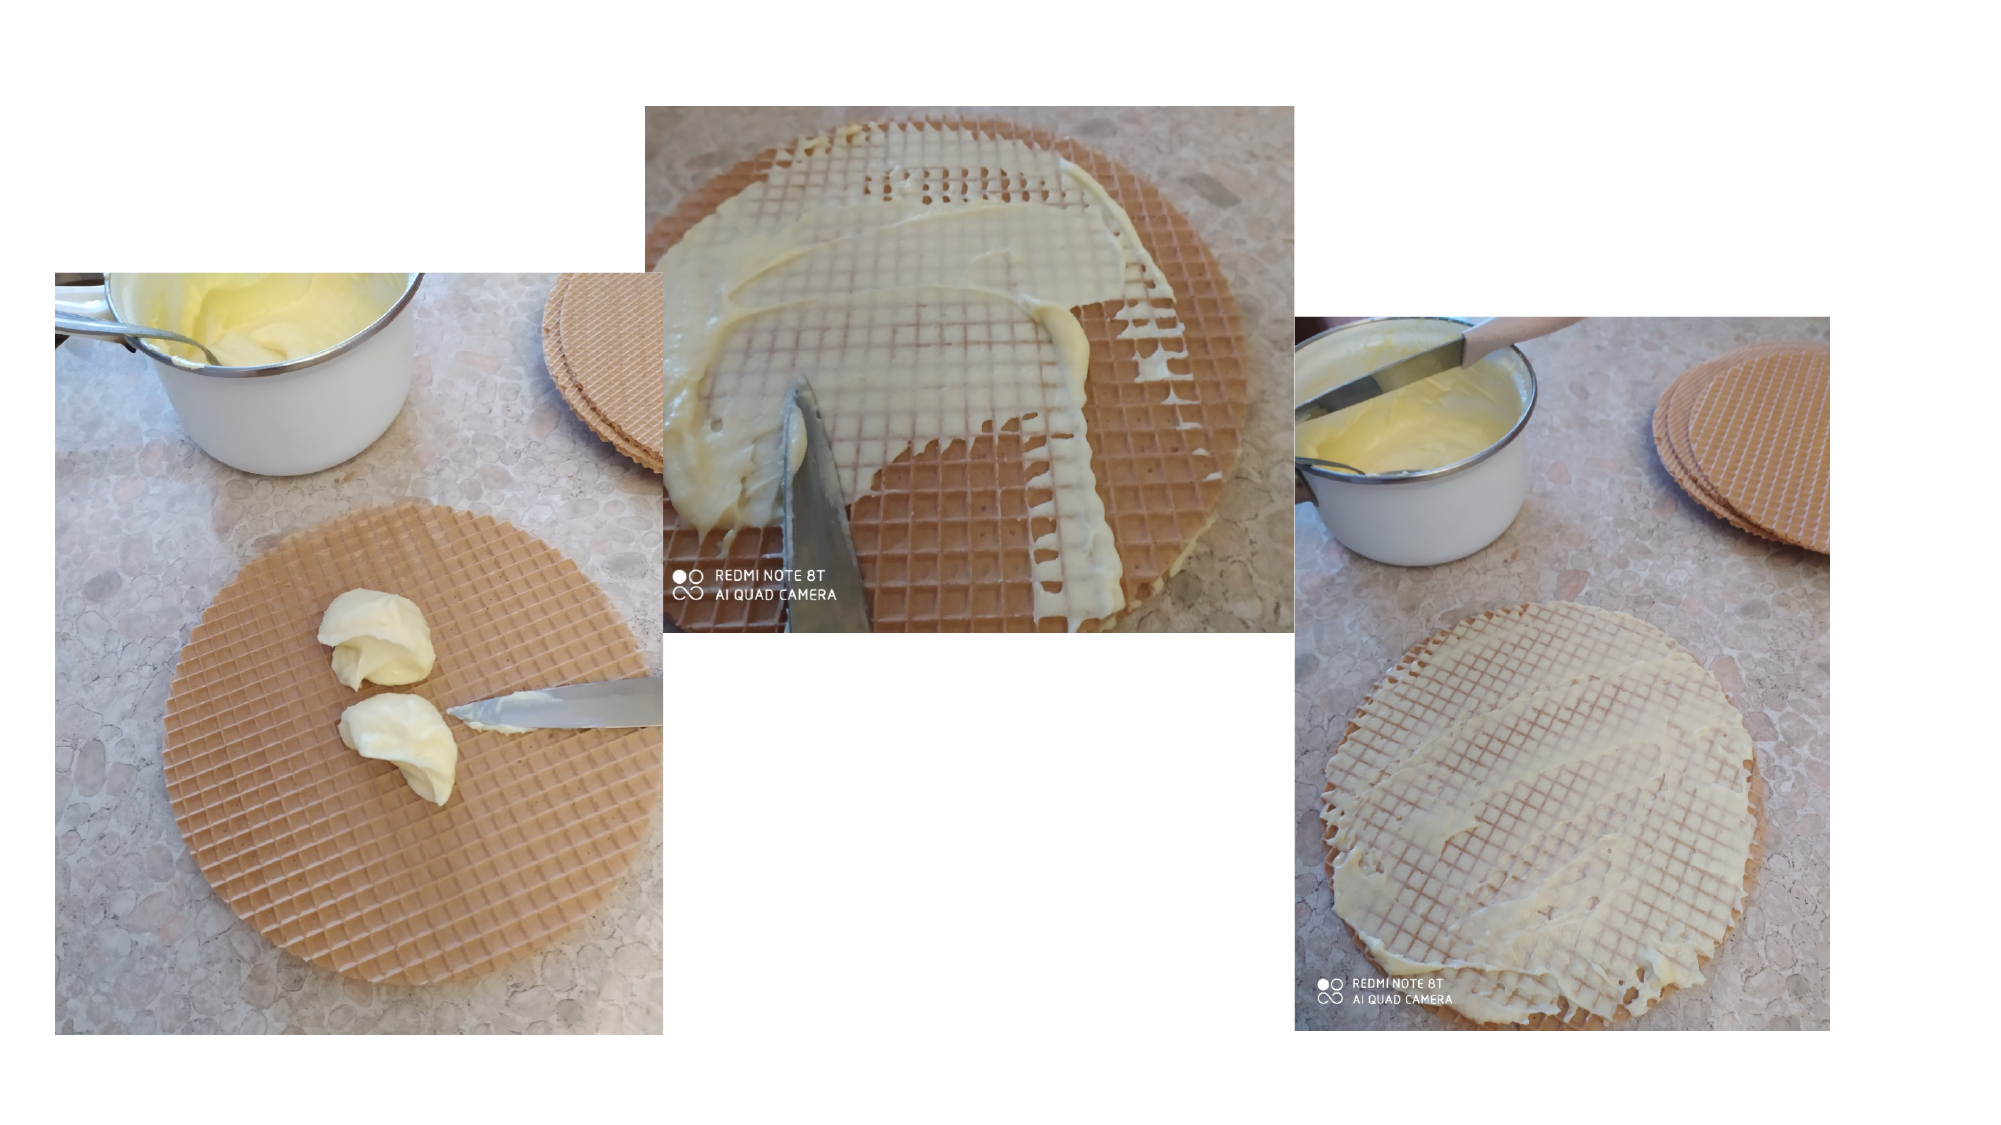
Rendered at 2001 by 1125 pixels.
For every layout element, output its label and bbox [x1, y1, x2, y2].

list [1204, 405, 1920, 941]
picture [1295, 941, 1830, 1030]
picture [1295, 317, 1830, 405]
picture [0, 44, 1295, 1035]
